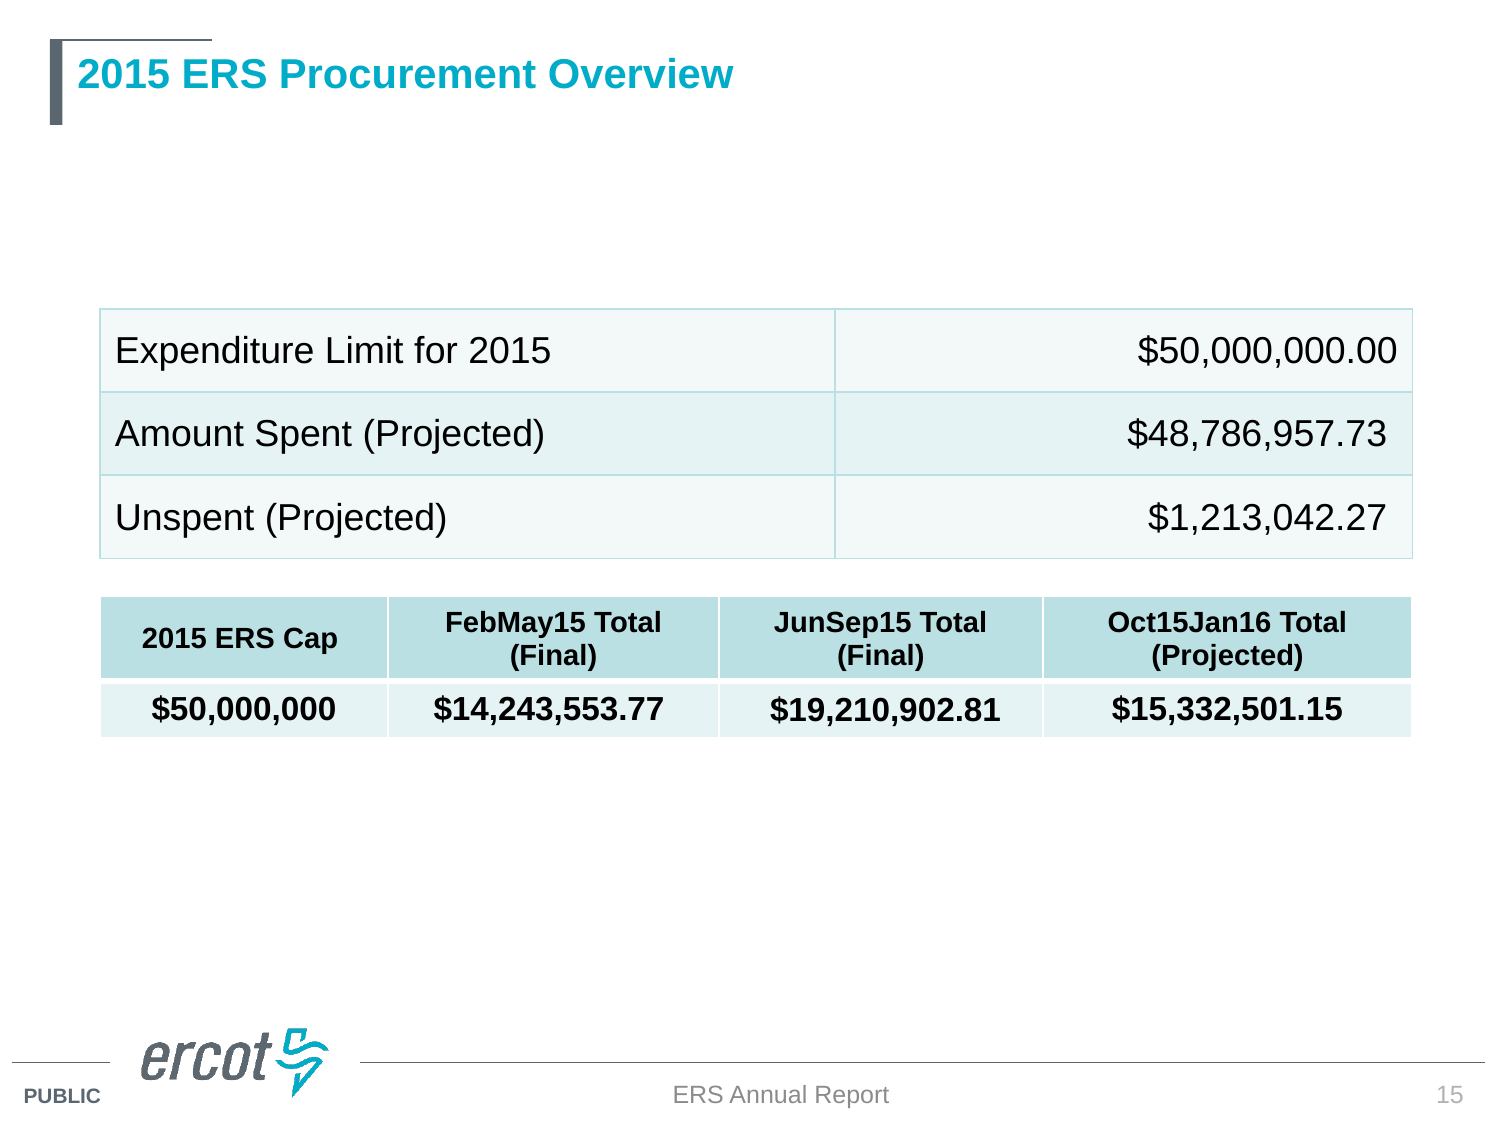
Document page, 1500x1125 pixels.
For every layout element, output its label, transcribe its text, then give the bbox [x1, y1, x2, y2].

table_cell $50,000,000 [101, 684, 387, 737]
table_cell $15,332,501.15 [1044, 684, 1411, 737]
table_header 2015 ERS Cap [101, 597, 387, 678]
table_header Expenditure Limit for 2015 [101, 310, 834, 391]
slide_number 15 [1412, 1076, 1488, 1112]
table_header Oct15Jan16 Total (Projected) [1044, 597, 1411, 678]
table_cell $19,210,902.81 [720, 684, 1042, 737]
title 2015 ERS Procurement Overview [62, 39, 1450, 228]
table_cell $1,213,042.27 [836, 476, 1412, 558]
picture [137, 1024, 332, 1100]
footer ERS Annual Report [450, 1074, 1113, 1113]
table_cell Amount Spent (Projected) [101, 393, 834, 474]
table_cell $14,243,553.77 [389, 684, 718, 737]
table_header $50,000,000.00 [836, 310, 1412, 391]
table_header JunSep15 Total (Final) [720, 597, 1042, 678]
table_cell Unspent (Projected) [101, 476, 834, 558]
table_cell $48,786,957.73 [836, 393, 1412, 474]
table_header FebMay15 Total (Final) [389, 597, 718, 678]
